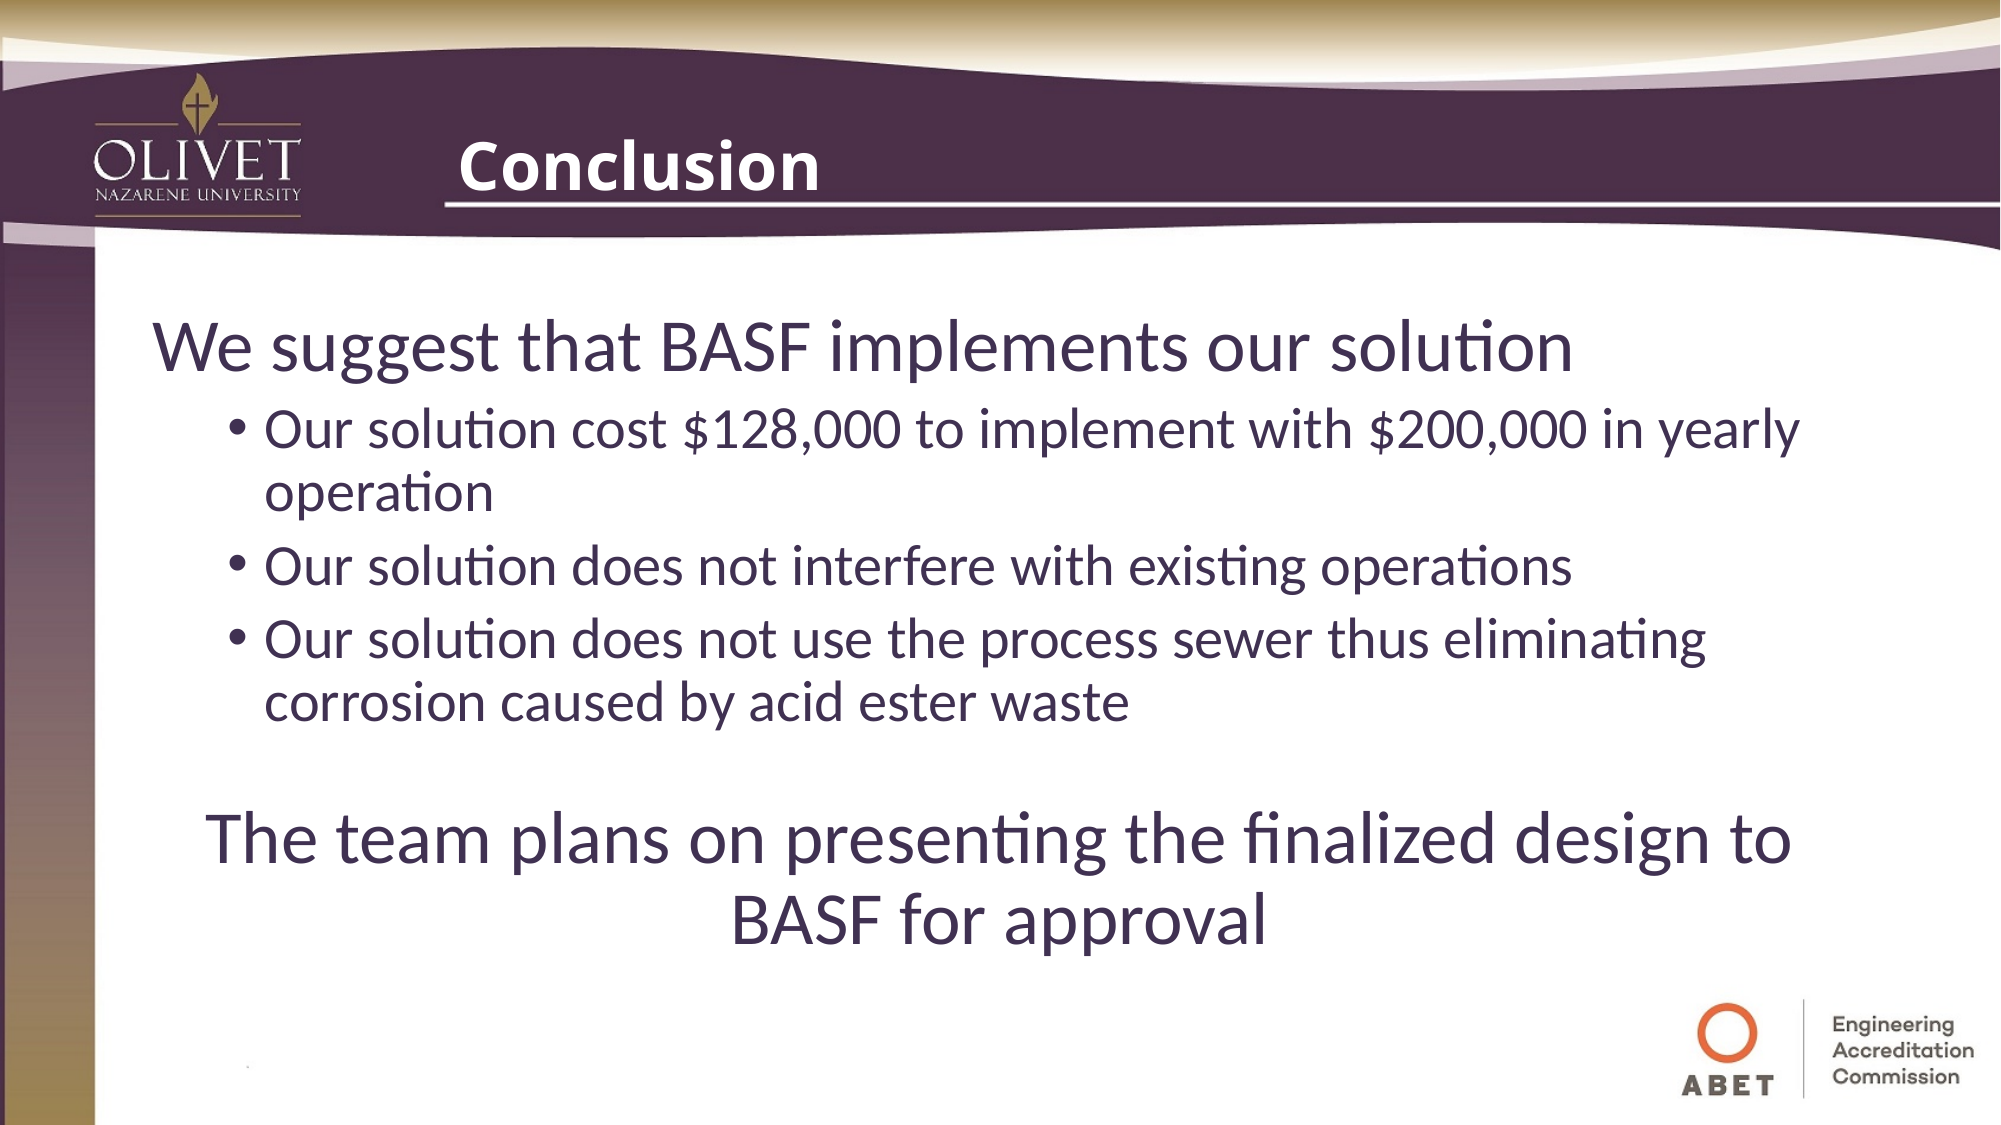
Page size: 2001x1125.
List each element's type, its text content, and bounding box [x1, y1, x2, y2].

list We suggest that BASF implements our solution Our solution cost $128,000 to implement with $200,000 in yearly operation Our solution does not interfere with existing operations Our solution does not use the process sewer thus eliminating corrosion caused by acid ester waste The team plans on presenting the finalized design to BASF for approval [137, 299, 1863, 1014]
title Conclusion [442, 59, 1863, 278]
picture [0, 0, 2001, 1125]
